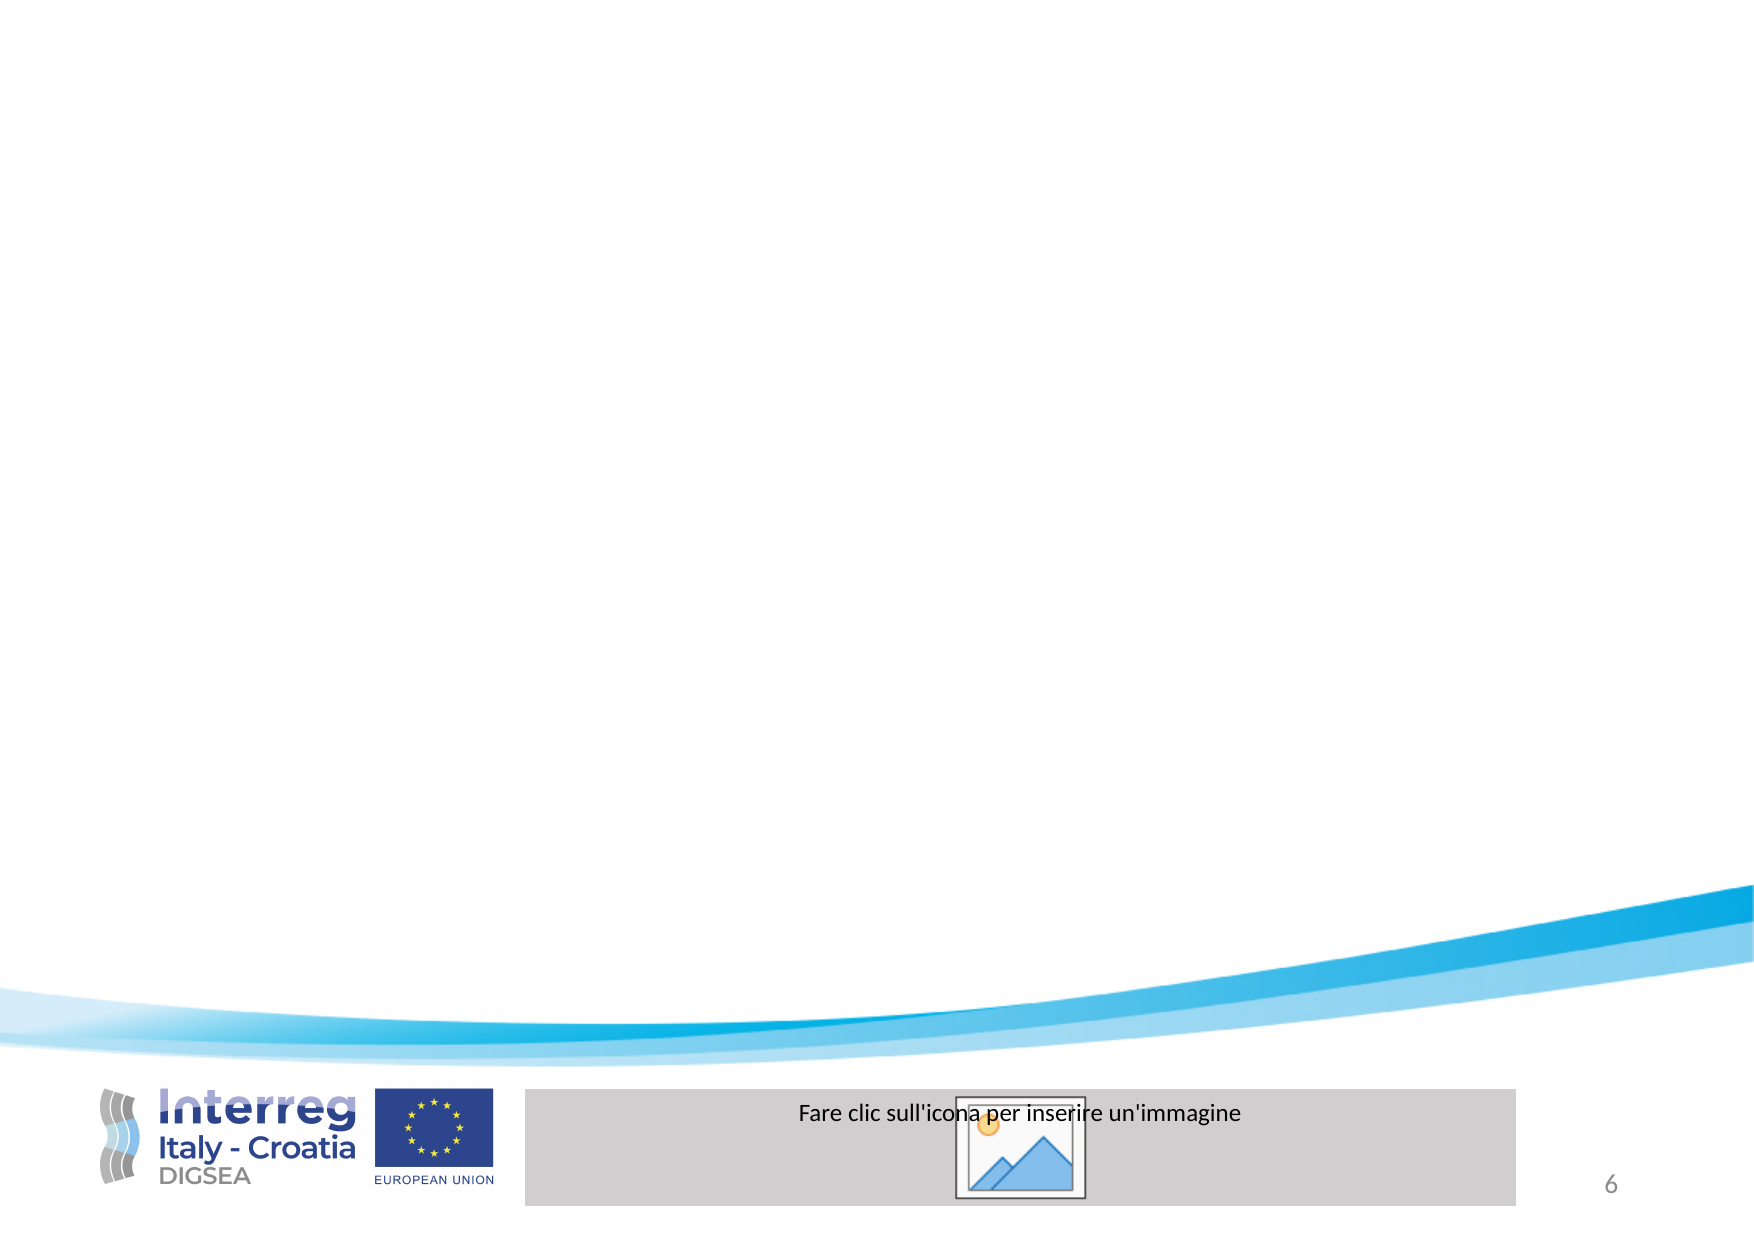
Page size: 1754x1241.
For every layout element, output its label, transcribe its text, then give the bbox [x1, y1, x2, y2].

slide_number 6 [1526, 1149, 1634, 1216]
picture [0, 884, 1754, 1218]
